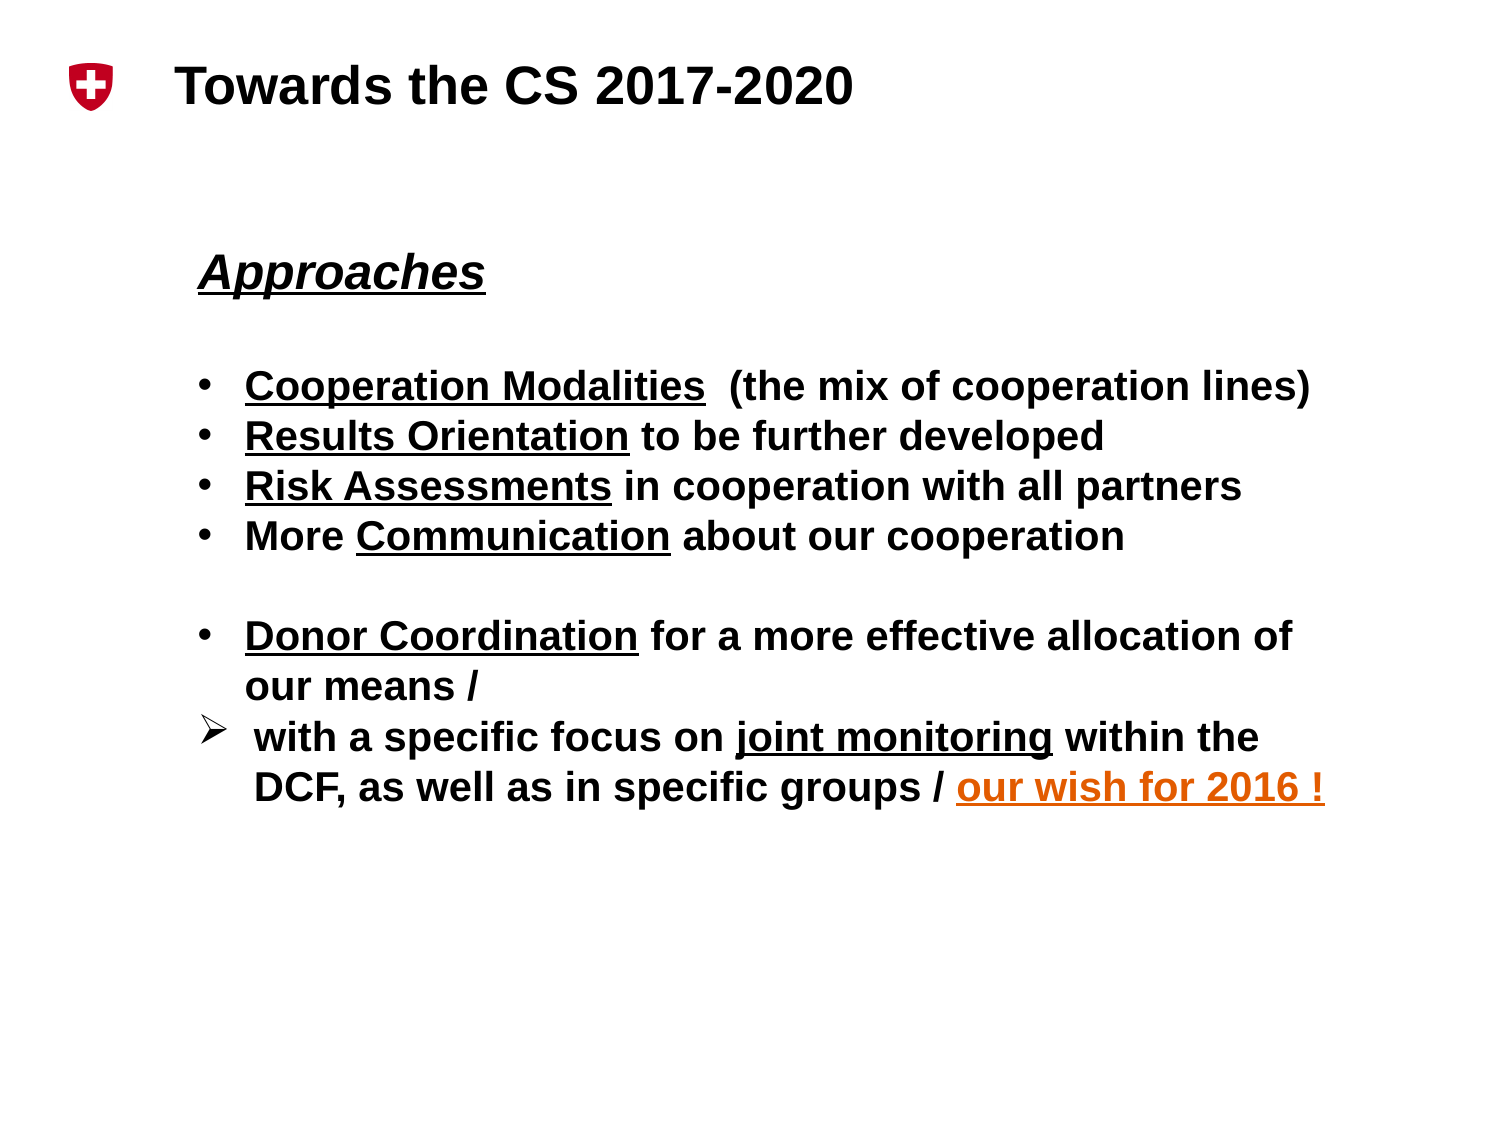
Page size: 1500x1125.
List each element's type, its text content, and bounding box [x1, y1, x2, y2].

picture [69, 63, 113, 111]
title Towards the CS 2017-2020 [159, 42, 1412, 124]
text_box Approaches Cooperation Modalities (the mix of cooperation lines) Results Orientation to be further developed Risk Assessments in cooperation with all partners More Communication about our cooperation Donor Coordination for a more effective allocation of our means / with a specific focus on joint monitoring within the DCF, as well as in specific groups / our wish for 2016 ! [182, 231, 1353, 877]
